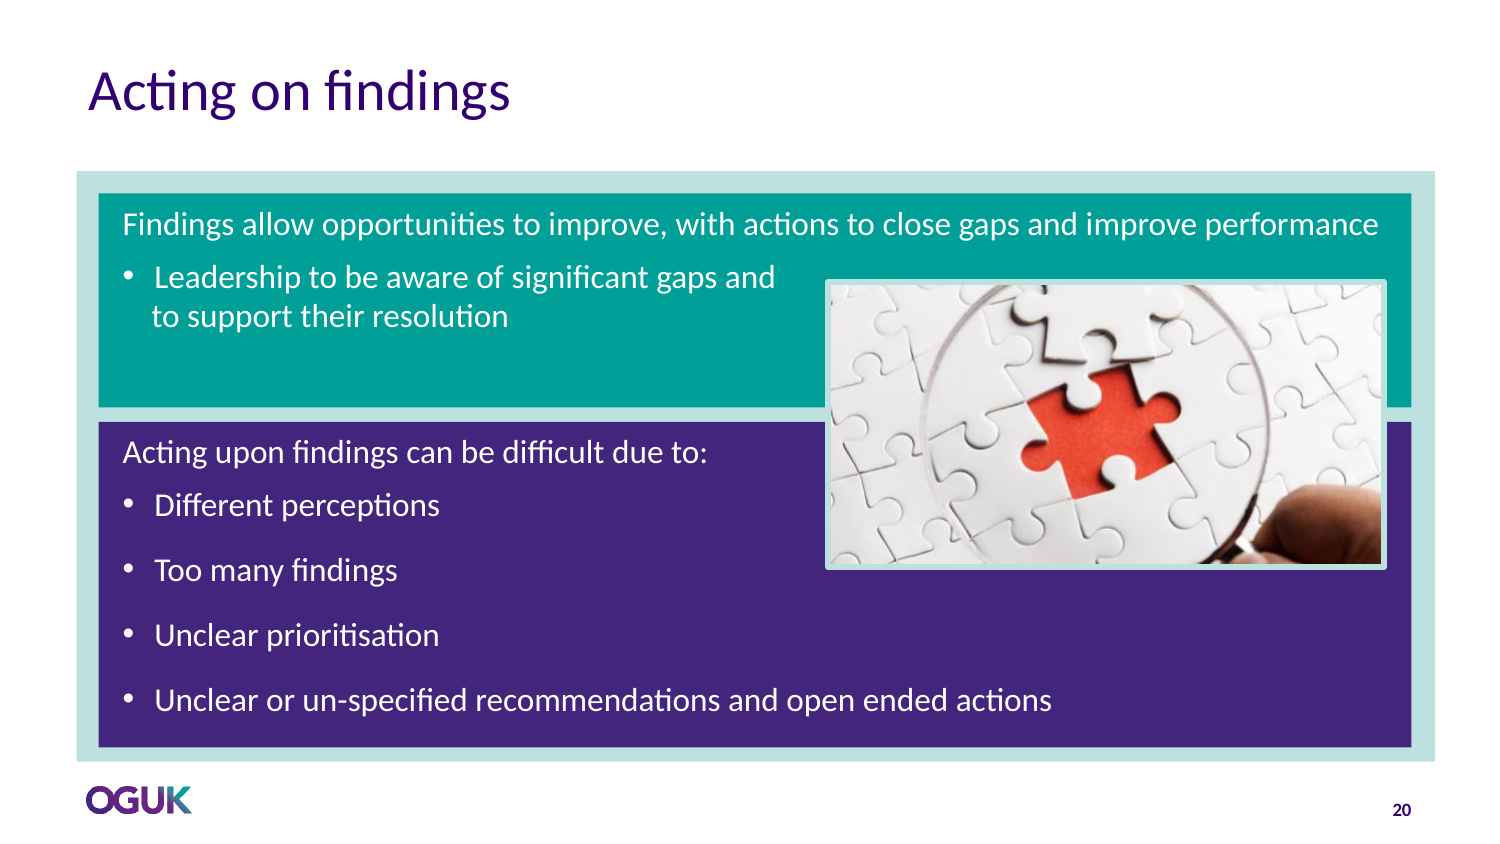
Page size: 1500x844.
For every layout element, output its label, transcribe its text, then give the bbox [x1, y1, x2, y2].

picture [831, 284, 1381, 565]
picture [76, 778, 200, 822]
text_box Findings allow opportunities to improve, with actions to close gaps and improve performance Leadership to be aware of significant gaps and to support their resolution [98, 192, 1412, 408]
text_box Acting upon findings can be difficult due to: Different perceptions Too many findings Unclear prioritisation Unclear or un-specified recommendations and open ended actions [98, 421, 1412, 748]
slide_number 20 [1352, 800, 1412, 818]
title Acting on findings [88, 38, 1412, 145]
text_box [76, 170, 1436, 763]
